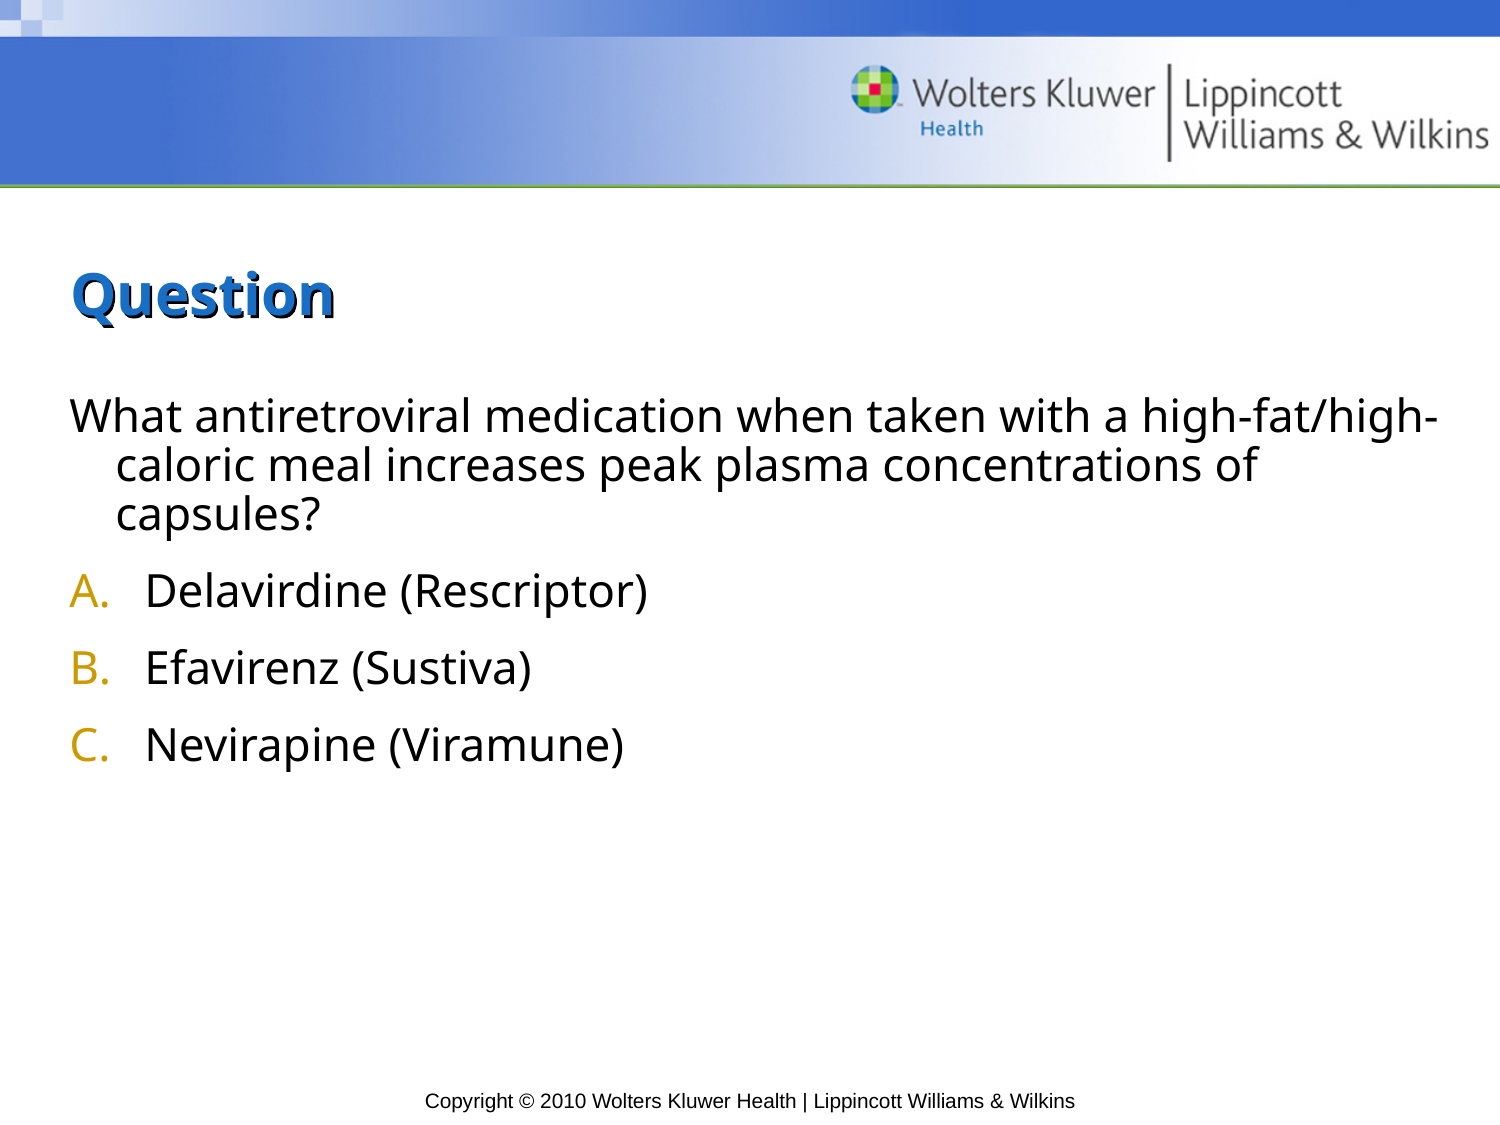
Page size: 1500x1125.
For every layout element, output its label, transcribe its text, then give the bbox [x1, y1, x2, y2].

list What antiretroviral medication when taken with a high-fat/high-caloric meal increases peak plasma concentrations of capsules? Delavirdine (Rescriptor) Efavirenz (Sustiva) Nevirapine (Viramune) [53, 384, 1468, 1088]
title Question [70, 264, 1470, 329]
picture [0, 0, 1500, 188]
